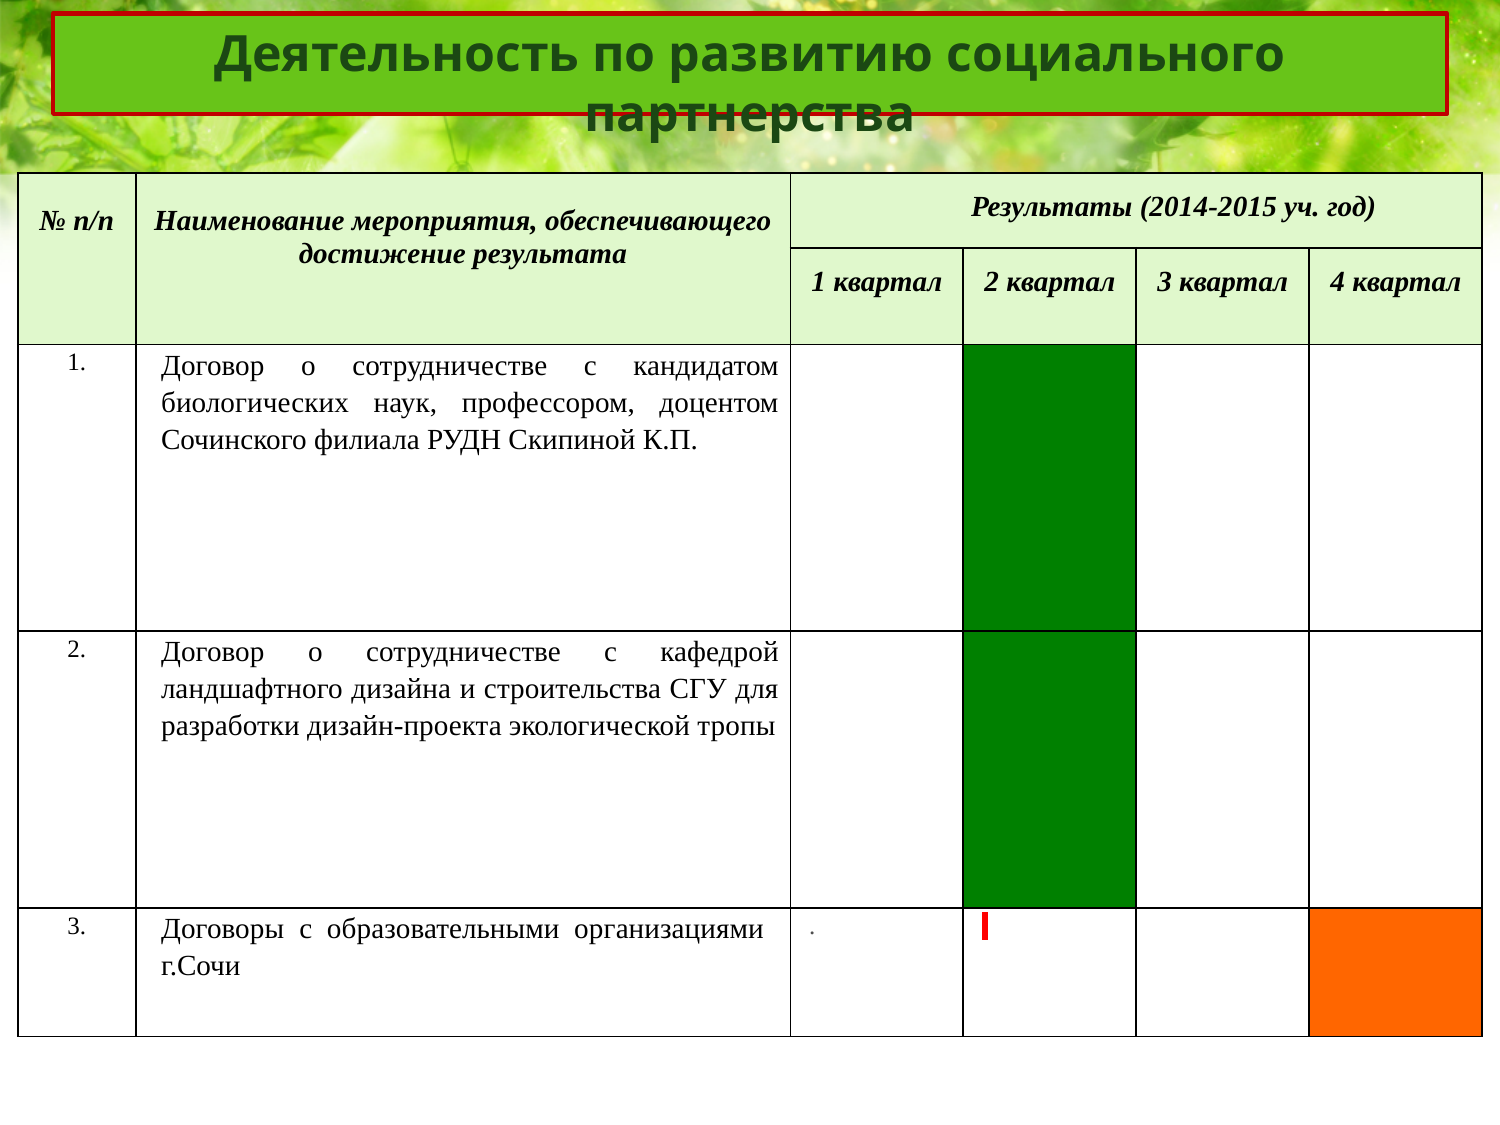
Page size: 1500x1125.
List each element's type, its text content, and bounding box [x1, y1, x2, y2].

table_cell 1 квартал [791, 249, 962, 344]
table_cell Договоры с образовательными организациями г.Сочи [137, 909, 790, 1036]
table_cell [964, 345, 1135, 630]
table_cell 3. [19, 909, 135, 1036]
table_cell [1310, 909, 1481, 1036]
table_cell 2. [19, 632, 135, 907]
table_cell 3 квартал [1137, 249, 1308, 344]
table_cell [1137, 345, 1308, 630]
table_cell [791, 345, 962, 630]
table_cell 4 квартал [1310, 249, 1481, 344]
table_cell [791, 632, 962, 907]
table_cell . [791, 909, 962, 1036]
table_cell Договор о сотрудничестве с кандидатом биологических наук, профессором, доцентом Сочинского филиала РУДН Скипиной К.П. [137, 345, 790, 630]
table_cell [1310, 345, 1481, 630]
table_header Результаты (2014-2015 уч. год) [791, 174, 1481, 247]
table_cell 1. [19, 345, 135, 630]
table_cell [1310, 632, 1481, 907]
table_cell [964, 909, 1135, 1036]
table_cell 2 квартал [964, 249, 1135, 344]
table_header Наименование мероприятия, обеспечивающего достижение результата [137, 174, 790, 344]
table_header № п/п [19, 174, 135, 344]
table_cell [964, 632, 1135, 907]
text_box Деятельность по развитию социального партнерства [51, 11, 1449, 116]
picture [0, 0, 1500, 1125]
table_cell [1137, 909, 1308, 1036]
table_cell [1137, 632, 1308, 907]
table_cell Договор о сотрудничестве с кафедрой ландшафтного дизайна и строительства СГУ для разработки дизайн-проекта экологической тропы [137, 632, 790, 907]
